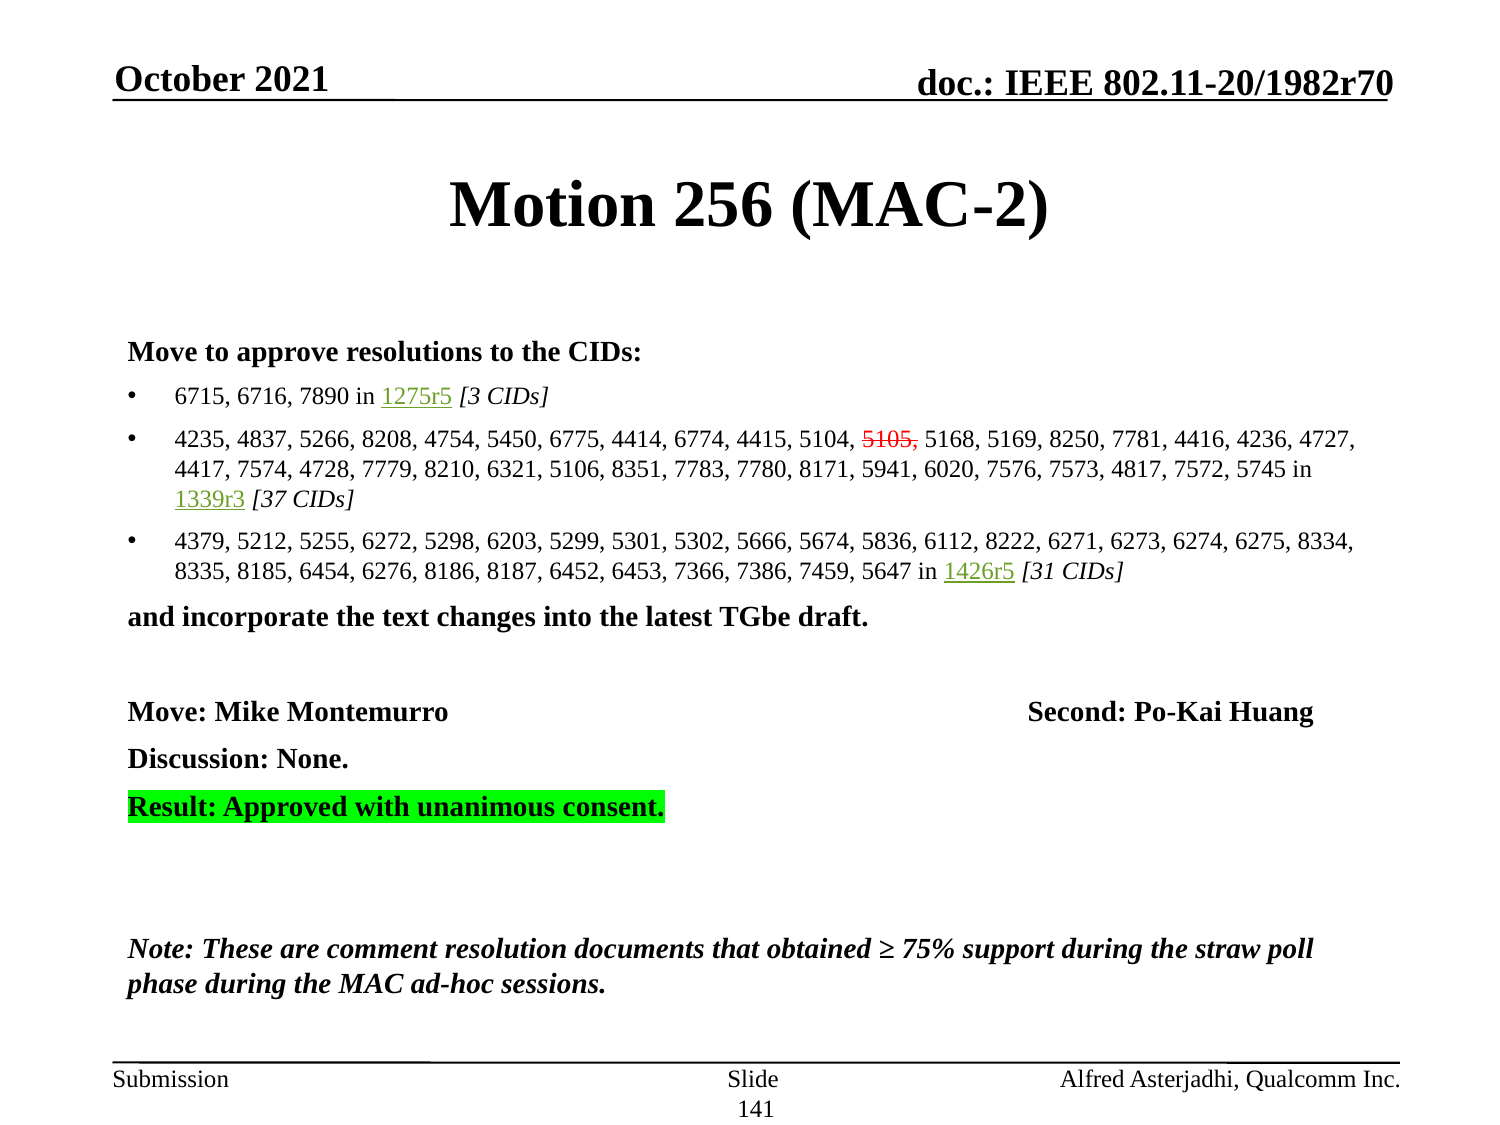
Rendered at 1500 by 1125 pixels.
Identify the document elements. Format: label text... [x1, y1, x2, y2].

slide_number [114, 54, 423, 100]
title Motion 256 (MAC-2) [112, 112, 1388, 288]
list Move to approve resolutions to the CIDs: 6715, 6716, 7890 in 1275r5 [3 CIDs] 4235, 4837, 5266, 8208, 4754, 5450, 6775, 4414, 6774, 4415, 5104, 5105, 5168, 5169, 8250, 7781, 4416, 4236, 4727, 4417, 7574, 4728, 7779, 8210, 6321, 5106, 8351, 7783, 7780, 8171, 5941, 6020, 7576, 7573, 4817, 7572, 5745 in 1339r3 [37 CIDs] 4379, 5212, 5255, 6272, 5298, 6203, 5299, 5301, 5302, 5666, 5674, 5836, 6112, 8222, 6271, 6273, 6274, 6275, 8334, 8335, 8185, 6454, 6276, 8186, 8187, 6452, 6453, 7366, 7386, 7459, 5647 in 1426r5 [31 CIDs] and incorporate the text changes into the latest TGbe draft. Move: Mike Montemurro Second: Po-Kai Huang Discussion: None. Result: Approved with unanimous consent. Note: These are comment resolution documents that obtained ≥ 75% support during the straw poll phase during the MAC ad-hoc sessions. [112, 324, 1388, 1063]
slide_number Slide 141 [712, 1061, 800, 1123]
footer Alfred Asterjadhi, Qualcomm Inc. [878, 1061, 1402, 1093]
